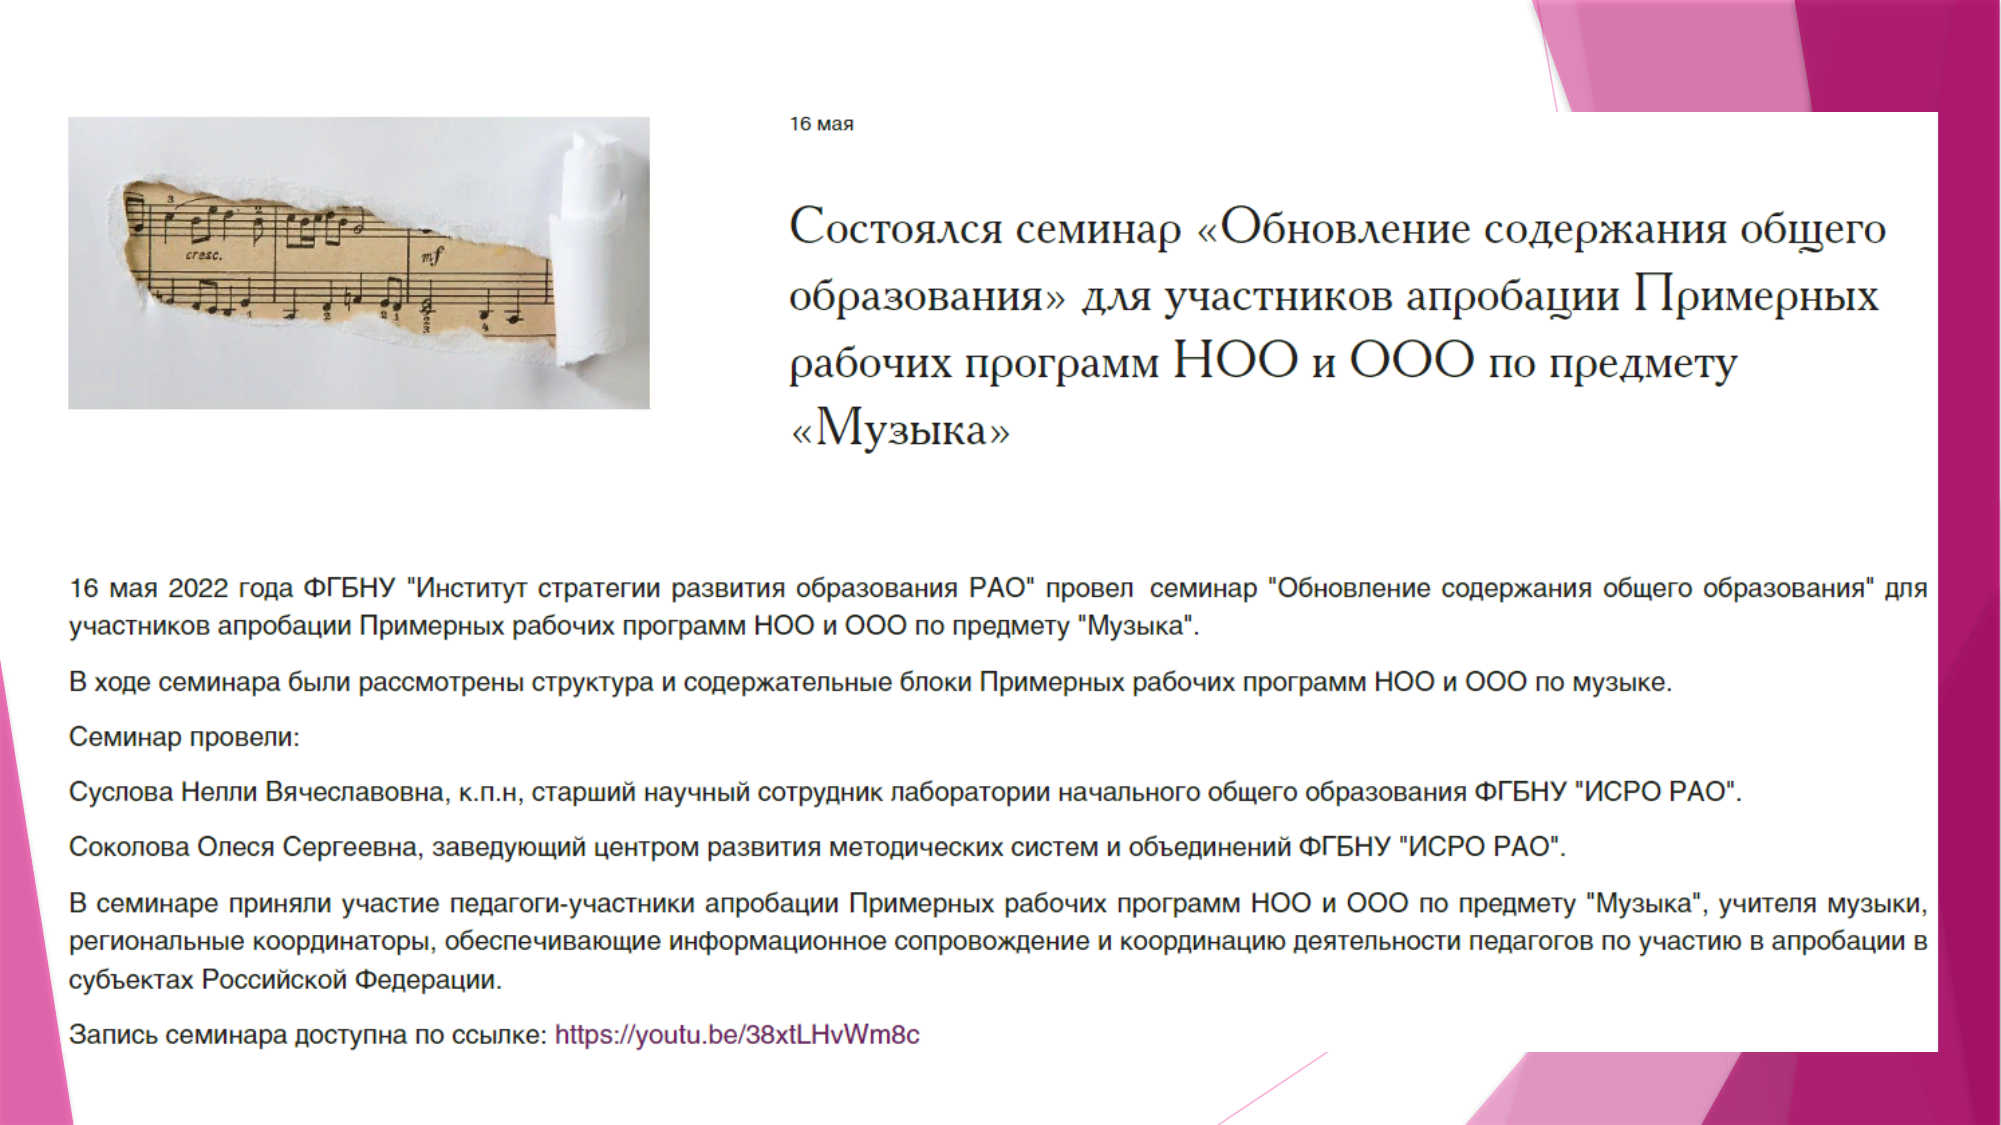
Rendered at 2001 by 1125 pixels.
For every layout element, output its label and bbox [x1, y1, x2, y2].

picture [61, 111, 1939, 1052]
